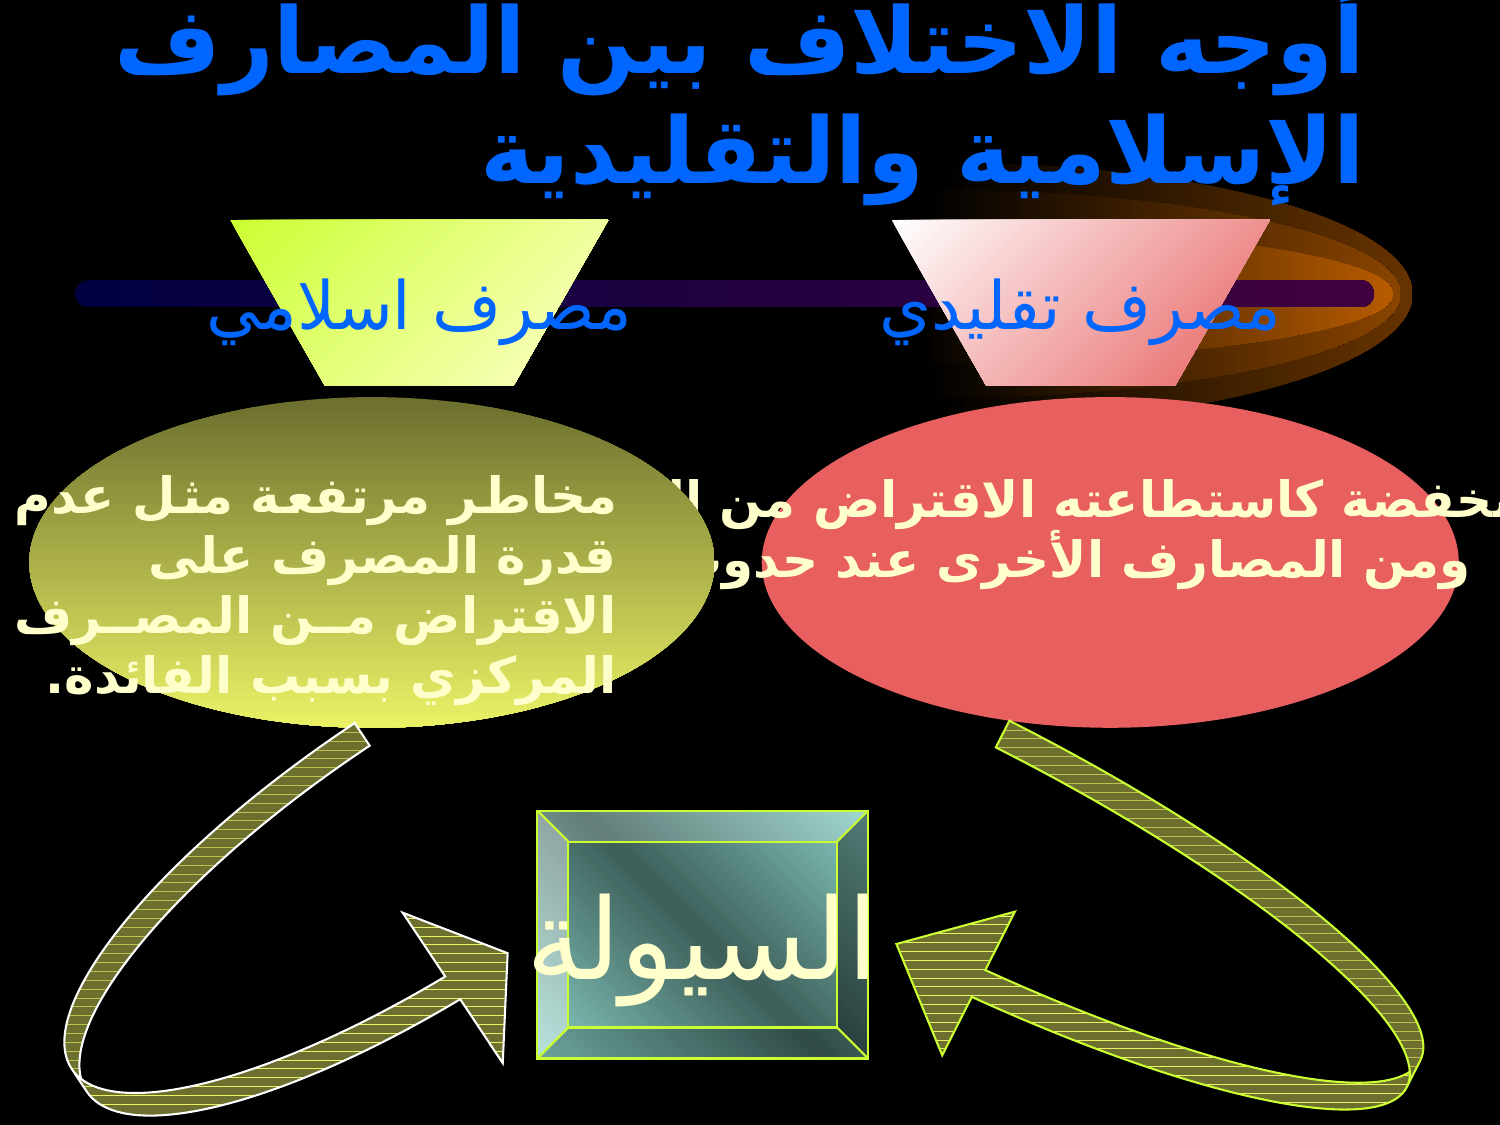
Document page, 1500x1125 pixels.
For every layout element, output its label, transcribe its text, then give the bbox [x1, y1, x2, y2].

text_box مخاطر منخفضة كاستطاعته الاقتراض من المصرف المركزي ومن المصارف الأخرى عند حدوث الأزمة. [761, 397, 1459, 728]
text_box [896, 720, 1424, 1110]
text_box مخاطر مرتفعة مثل عدم قدرة المصرف على الاقتراض من المصرف المركزي بسبب الفائدة. [0, 456, 632, 831]
title أوجه الاختلاف بين المصارف الإسلامية والتقليدية [0, 113, 1382, 310]
text_box السيولة [537, 810, 869, 1059]
text_box [109, 397, 715, 671]
text_box [64, 723, 508, 1116]
text_box مصرف اسلامي [230, 219, 609, 386]
text_box مصرف تقليدي [891, 219, 1270, 386]
